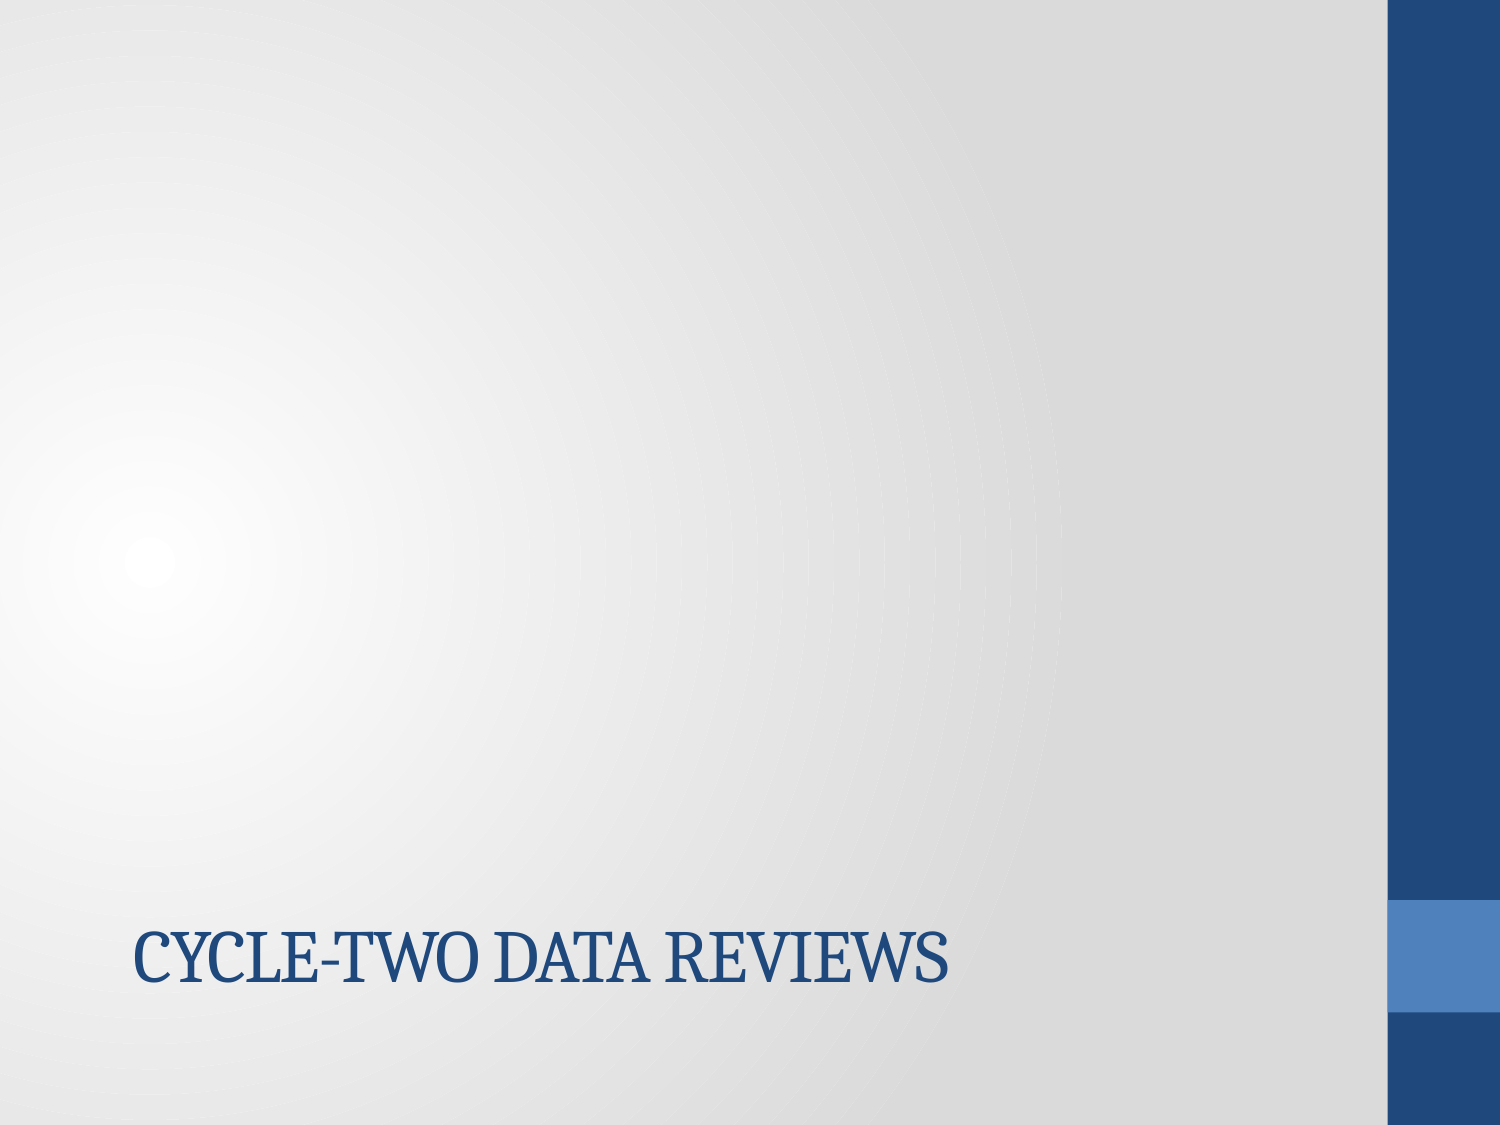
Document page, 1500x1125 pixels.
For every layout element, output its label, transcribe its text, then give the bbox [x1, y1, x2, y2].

title Cycle-two Data Reviews [118, 900, 1375, 1092]
